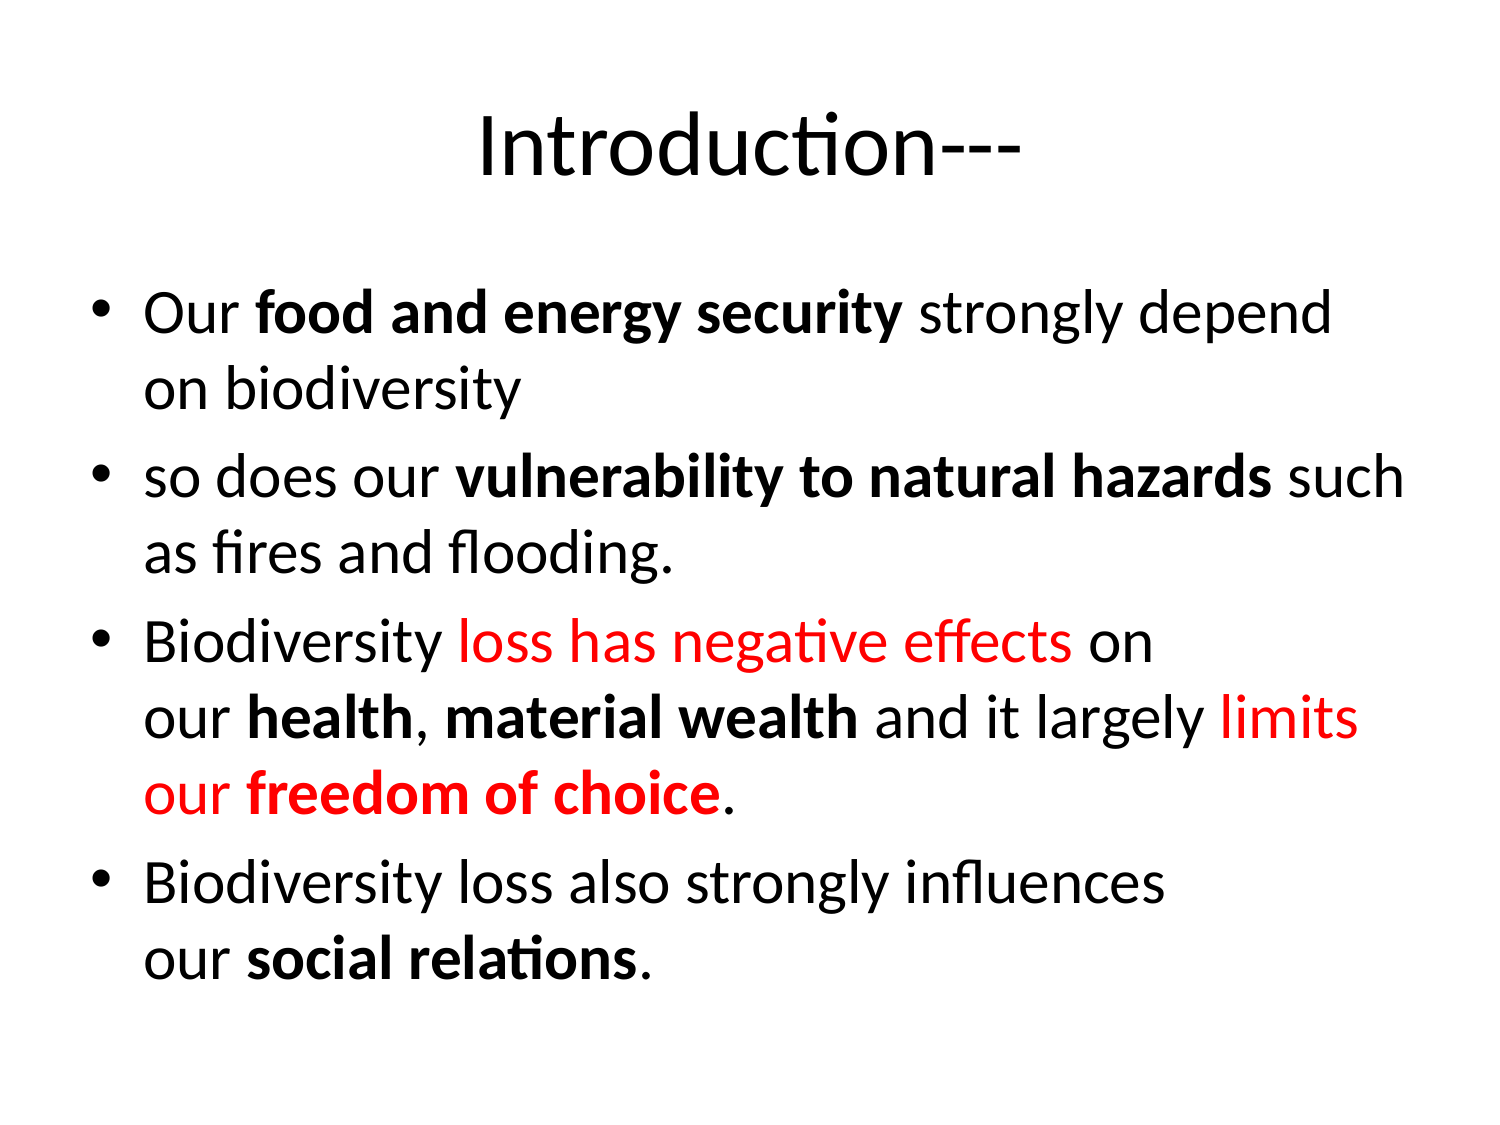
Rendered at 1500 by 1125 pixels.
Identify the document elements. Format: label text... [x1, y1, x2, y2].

title Introduction--- [75, 45, 1425, 233]
list Our food and energy security strongly depend on biodiversity so does our vulnerability to natural hazards such as fires and flooding. Biodiversity loss has negative effects on our health, material wealth and it largely limits our freedom of choice. Biodiversity loss also strongly influences our social relations. [75, 262, 1425, 1005]
